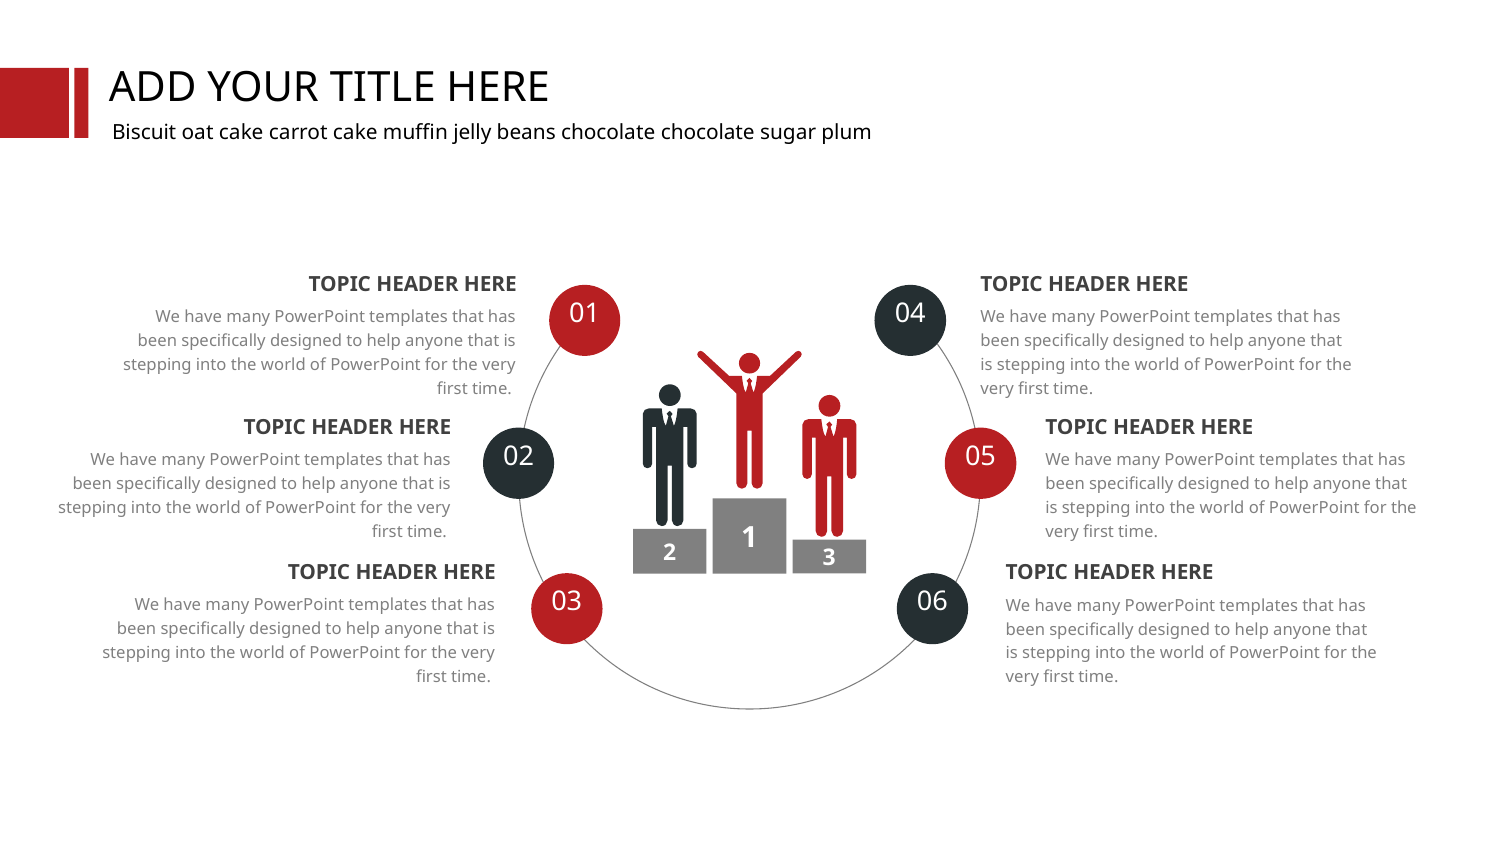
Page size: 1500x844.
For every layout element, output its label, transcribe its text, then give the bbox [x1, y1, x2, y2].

text_box 2 [633, 528, 707, 574]
text_box 02 [483, 427, 555, 499]
text_box 04 [874, 284, 947, 356]
text_box TOPIC HEADER HERE We have many PowerPoint templates that has been specifically designed to help anyone that is stepping into the world of PowerPoint for the very first time. [1045, 408, 1423, 541]
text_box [802, 394, 857, 537]
text_box 3 [792, 539, 867, 574]
text_box TOPIC HEADER HERE We have many PowerPoint templates that has been specifically designed to help anyone that is stepping into the world of PowerPoint for the very first time. [101, 553, 496, 686]
text_box TOPIC HEADER HERE We have many PowerPoint templates that has been specifically designed to help anyone that is stepping into the world of PowerPoint for the very first time. [1005, 554, 1383, 686]
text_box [696, 350, 803, 489]
text_box 05 [944, 427, 1017, 499]
text_box 03 [531, 573, 603, 645]
text_box TOPIC HEADER HERE We have many PowerPoint templates that has been specifically designed to help anyone that is stepping into the world of PowerPoint for the very first time. [57, 408, 452, 541]
text_box TOPIC HEADER HERE We have many PowerPoint templates that has been specifically designed to help anyone that is stepping into the world of PowerPoint for the very first time. [980, 265, 1358, 398]
text_box 01 [549, 284, 621, 356]
text_box 1 [712, 498, 787, 574]
text_box [519, 302, 980, 710]
text_box TOPIC HEADER HERE We have many PowerPoint templates that has been specifically designed to help anyone that is stepping into the world of PowerPoint for the very first time. [122, 265, 517, 398]
text_box 06 [896, 573, 969, 645]
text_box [642, 384, 697, 526]
